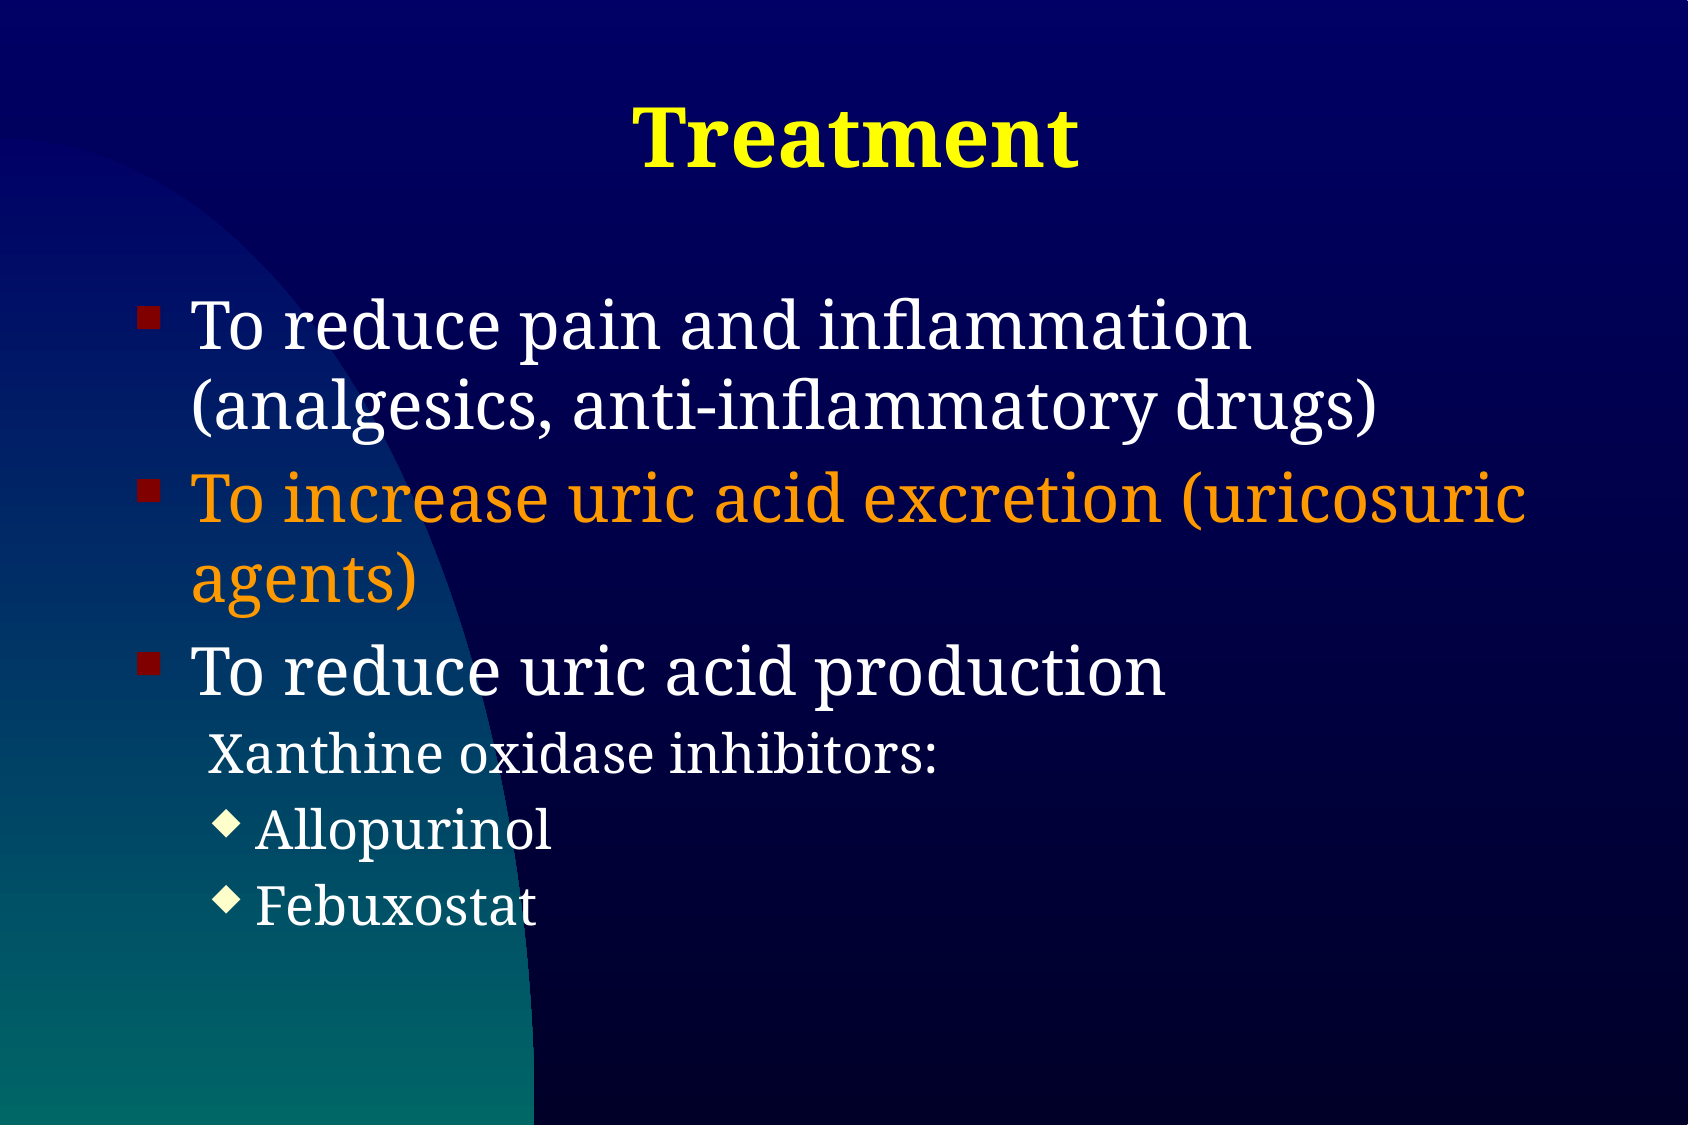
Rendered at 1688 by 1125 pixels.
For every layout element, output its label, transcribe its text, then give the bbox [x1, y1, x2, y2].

list To reduce pain and inflammation (analgesics, anti-inflammatory drugs) To increase uric acid excretion (uricosuric agents) To reduce uric acid production Xanthine oxidase inhibitors: Allopurinol Febuxostat [118, 275, 1550, 1000]
title Treatment [181, 87, 1532, 205]
